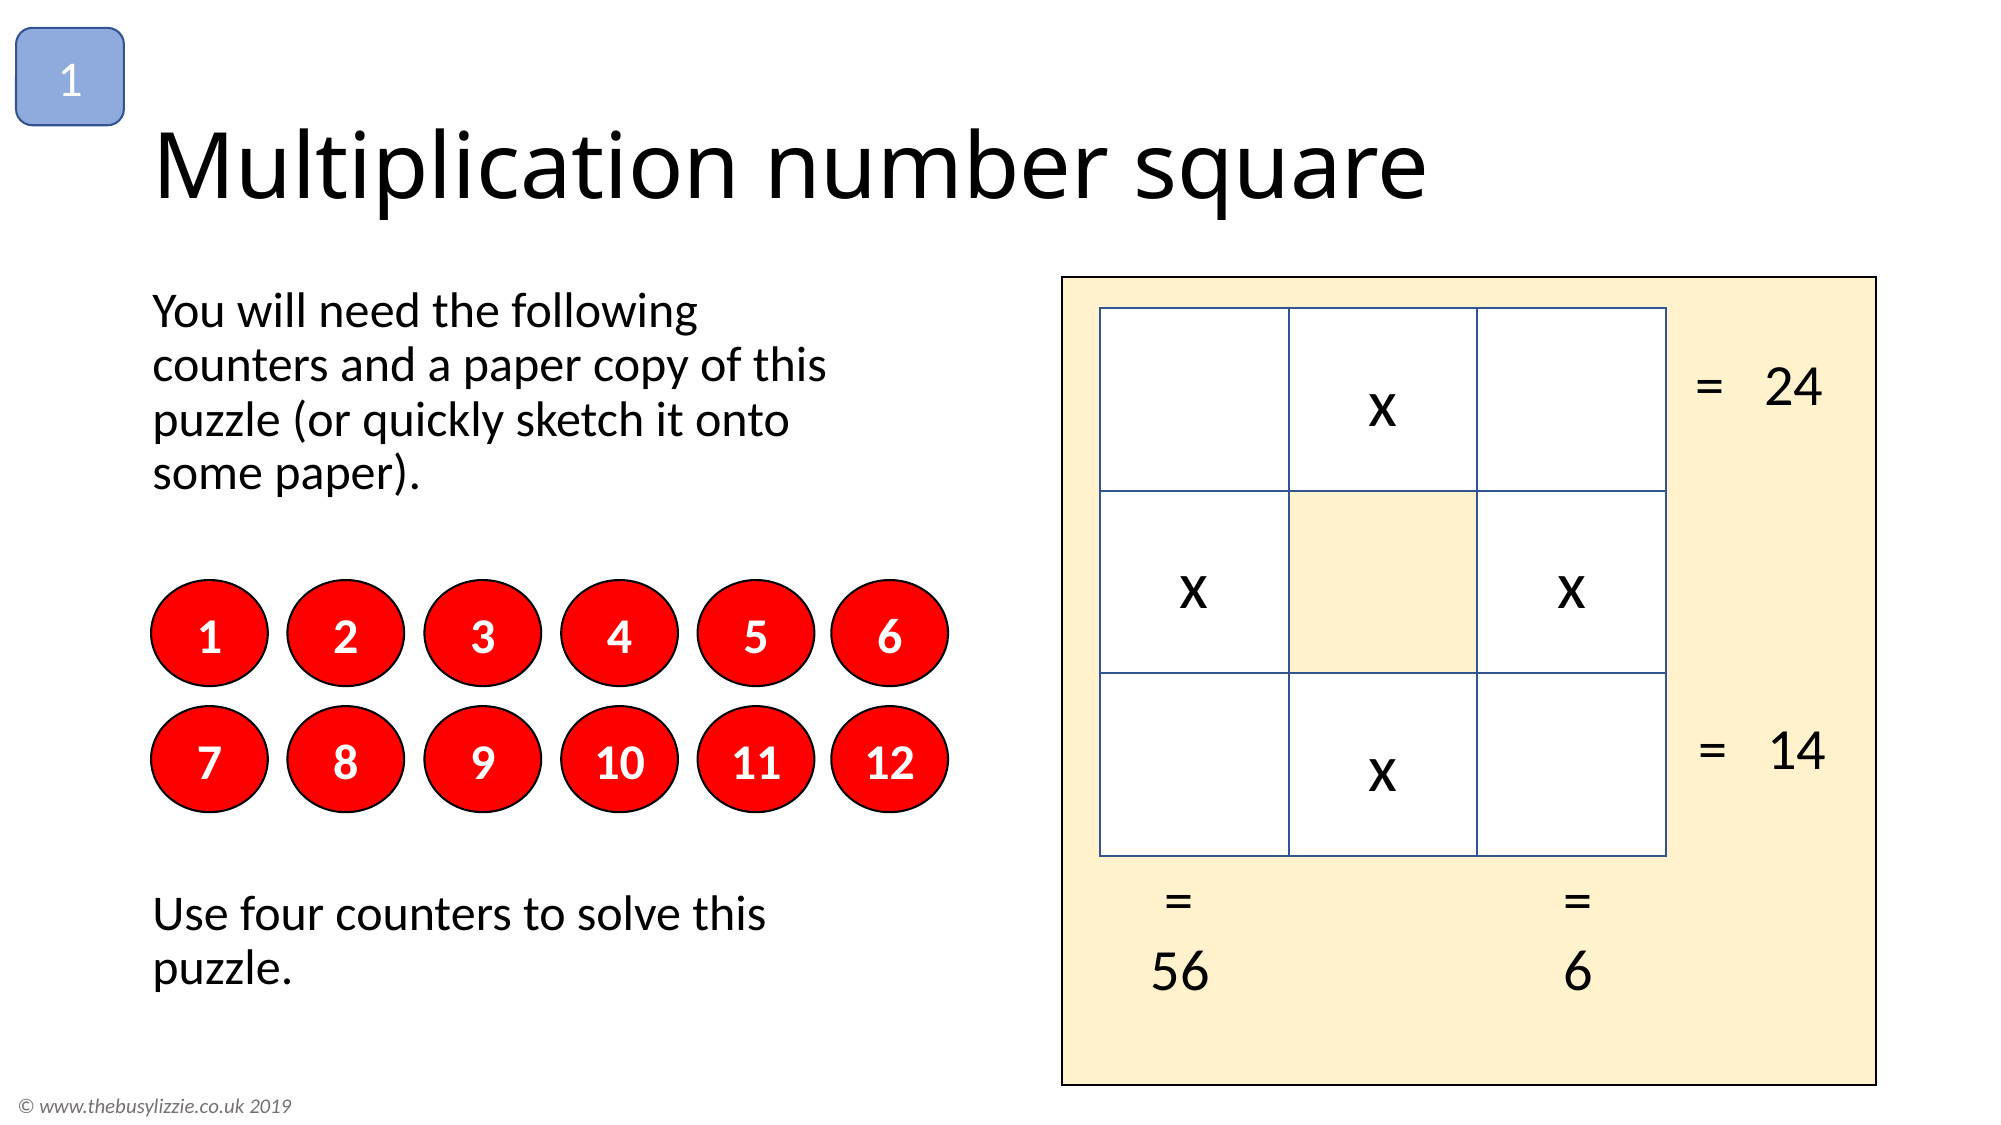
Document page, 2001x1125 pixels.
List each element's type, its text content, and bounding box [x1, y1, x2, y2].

text_box 7 [150, 705, 269, 814]
text_box 6 [830, 579, 950, 688]
title Multiplication number square [137, 59, 1863, 278]
text_box 4 [560, 579, 679, 688]
text_box 12 [830, 705, 950, 814]
text_box 1 [14, 26, 125, 127]
text_box 3 [423, 579, 543, 688]
text_box 8 [286, 705, 406, 814]
text_box 5 [696, 579, 816, 688]
text_box 9 [423, 705, 543, 814]
text_box 2 [286, 579, 406, 688]
text_box 1 [150, 579, 269, 688]
list You will need the following counters and a paper copy of this puzzle (or quickly sketch it onto some paper). Use four counters to solve this puzzle. [137, 277, 891, 1066]
text_box 10 [560, 705, 679, 814]
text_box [1061, 277, 1926, 1086]
text_box © www.thebusylizzie.co.uk 2019 [2, 1085, 311, 1125]
text_box 11 [696, 705, 816, 814]
